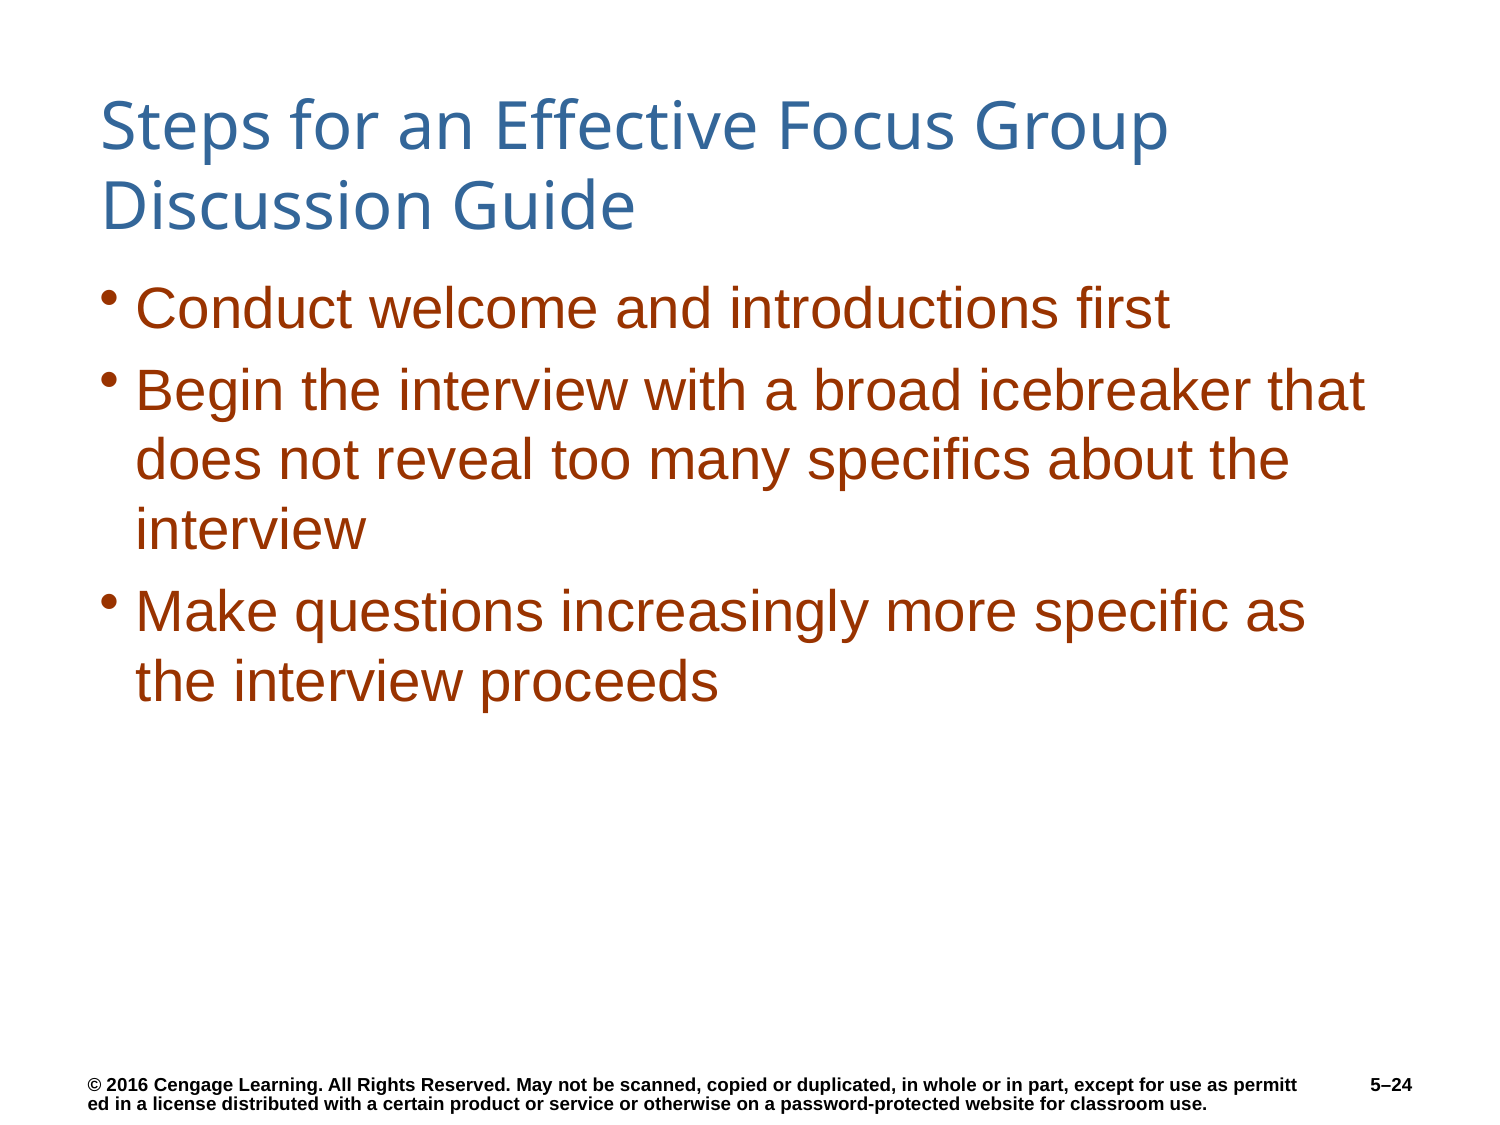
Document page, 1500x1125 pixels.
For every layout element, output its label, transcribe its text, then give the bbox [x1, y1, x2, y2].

slide_number 5–24 [1050, 1042, 1413, 1103]
list Conduct welcome and introductions first Begin the interview with a broad icebreaker that does not reveal too many specifics about the interview Make questions increasingly more specific as the interview proceeds [84, 262, 1414, 1013]
footer © 2016 Cengage Learning. All Rights Reserved. May not be scanned, copied or duplicated, in whole or in part, except for use as permitted in a license distributed with a certain product or service or otherwise on a password-protected website for classroom use. [87, 1057, 1050, 1103]
title Steps for an Effective Focus Group Discussion Guide [85, 75, 1411, 171]
